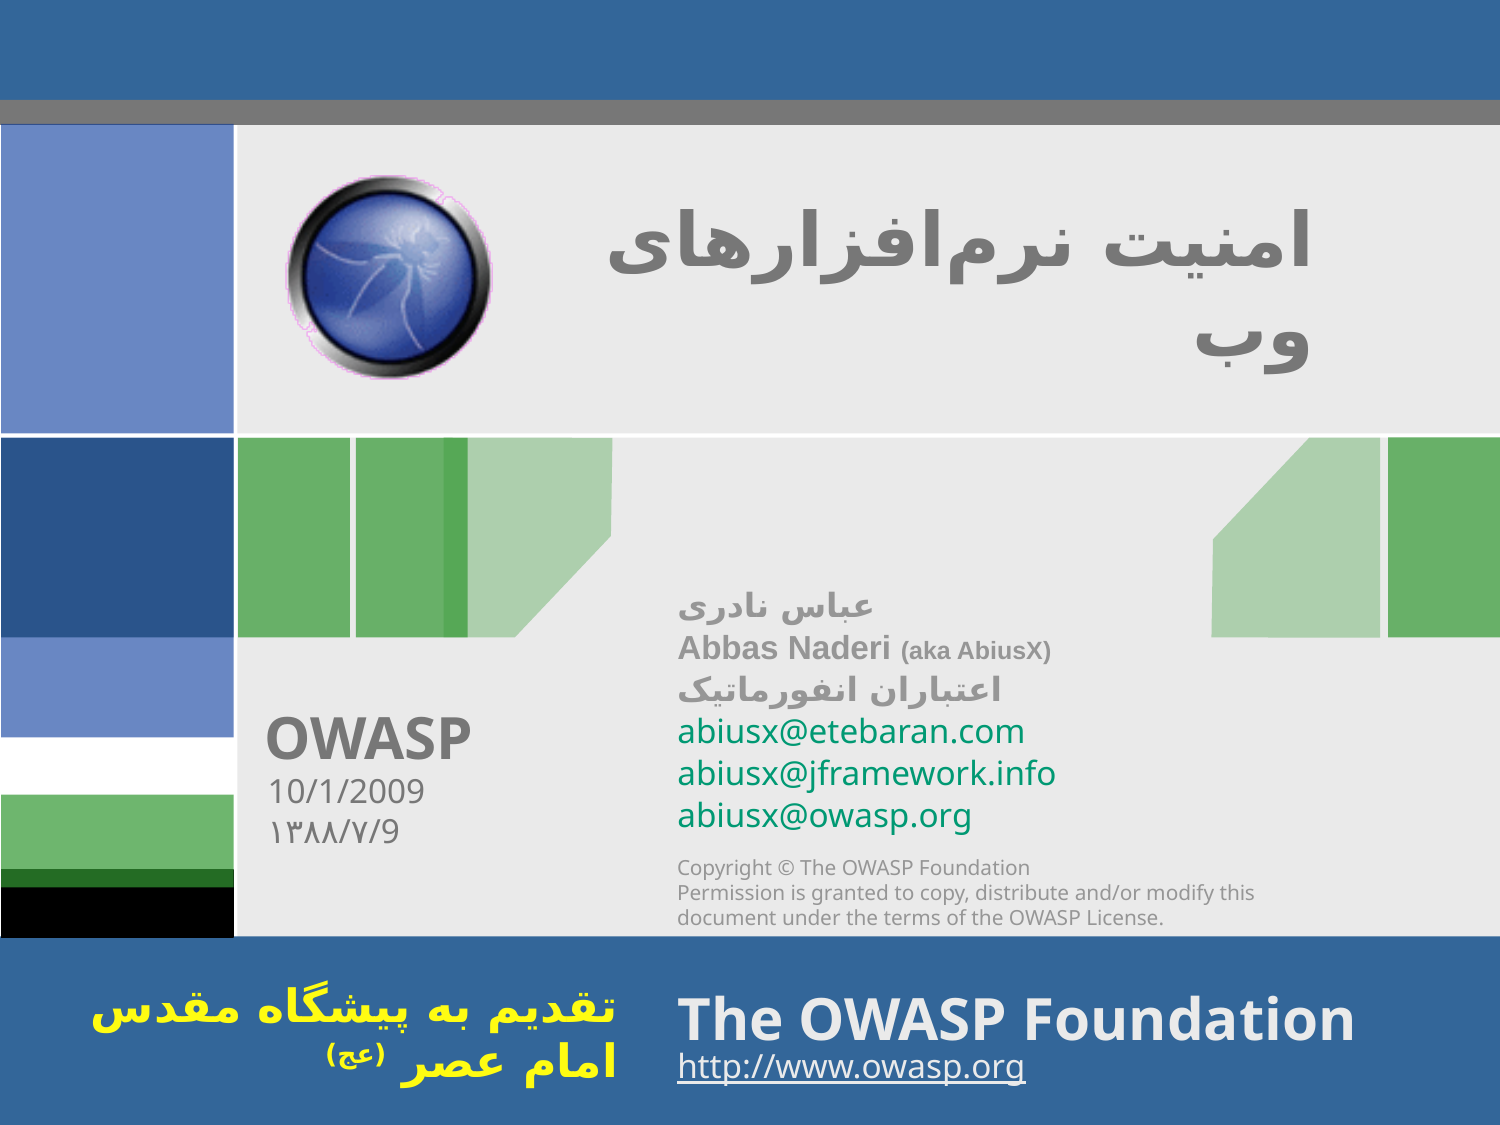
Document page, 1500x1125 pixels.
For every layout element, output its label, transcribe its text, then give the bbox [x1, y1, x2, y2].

picture [275, 174, 500, 382]
text_box 10/1/2009 ۱۳۸۸/۷/9 [252, 762, 440, 858]
title امنیت نرم‌افزارهای وب [537, 124, 1330, 438]
text_box تقديم به پيشگاه مقدس امام عصر (عج) [0, 996, 633, 1067]
subtitle عباس نادری Abbas Naderi (aka AbiusX) اعتباران انفورماتیک abiusx@etebaran.com abiusx@jframework.info abiusx@owasp.org [662, 534, 1426, 843]
